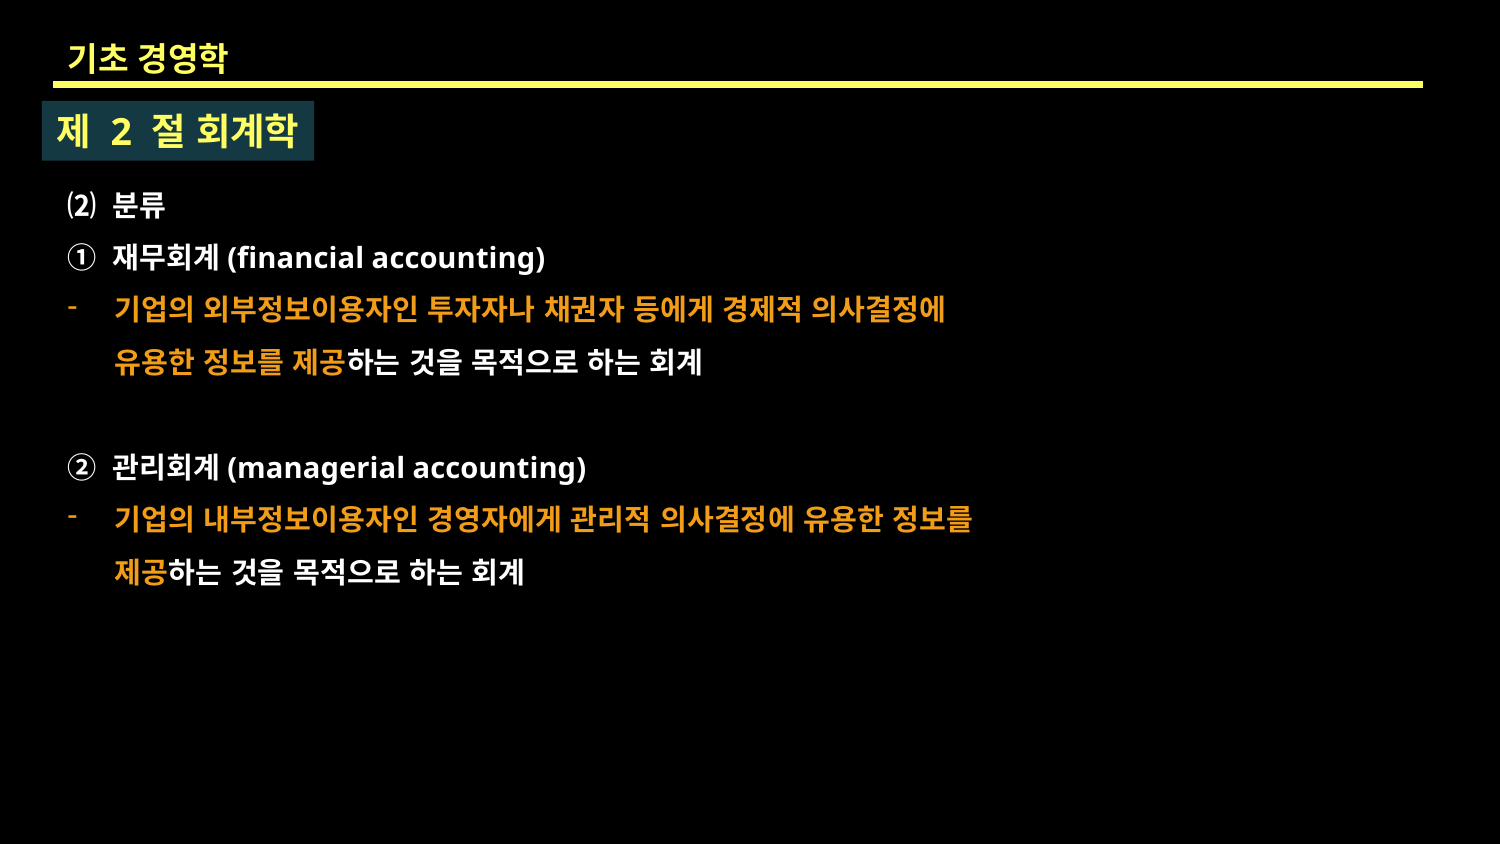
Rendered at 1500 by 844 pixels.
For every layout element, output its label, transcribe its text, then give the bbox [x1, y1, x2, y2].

picture [52, 102, 97, 145]
text_box ⑵ 분류 ① 재무회계(financial accounting) 기업의 외부정보이용자인 투자자나 채권자 등에게 경제적 의사결정에 유용한 정보를 제공하는 것을 목적으로 하는 회계 ② 관리회계(managerial accounting) 기업의 내부정보이용자인 경영자에게 관리적 의사결정에 유용한 정보를 제공하는 것을 목적으로 하는 회계 [53, 161, 1046, 702]
text_box 제 2 절 회계학 [41, 100, 315, 161]
